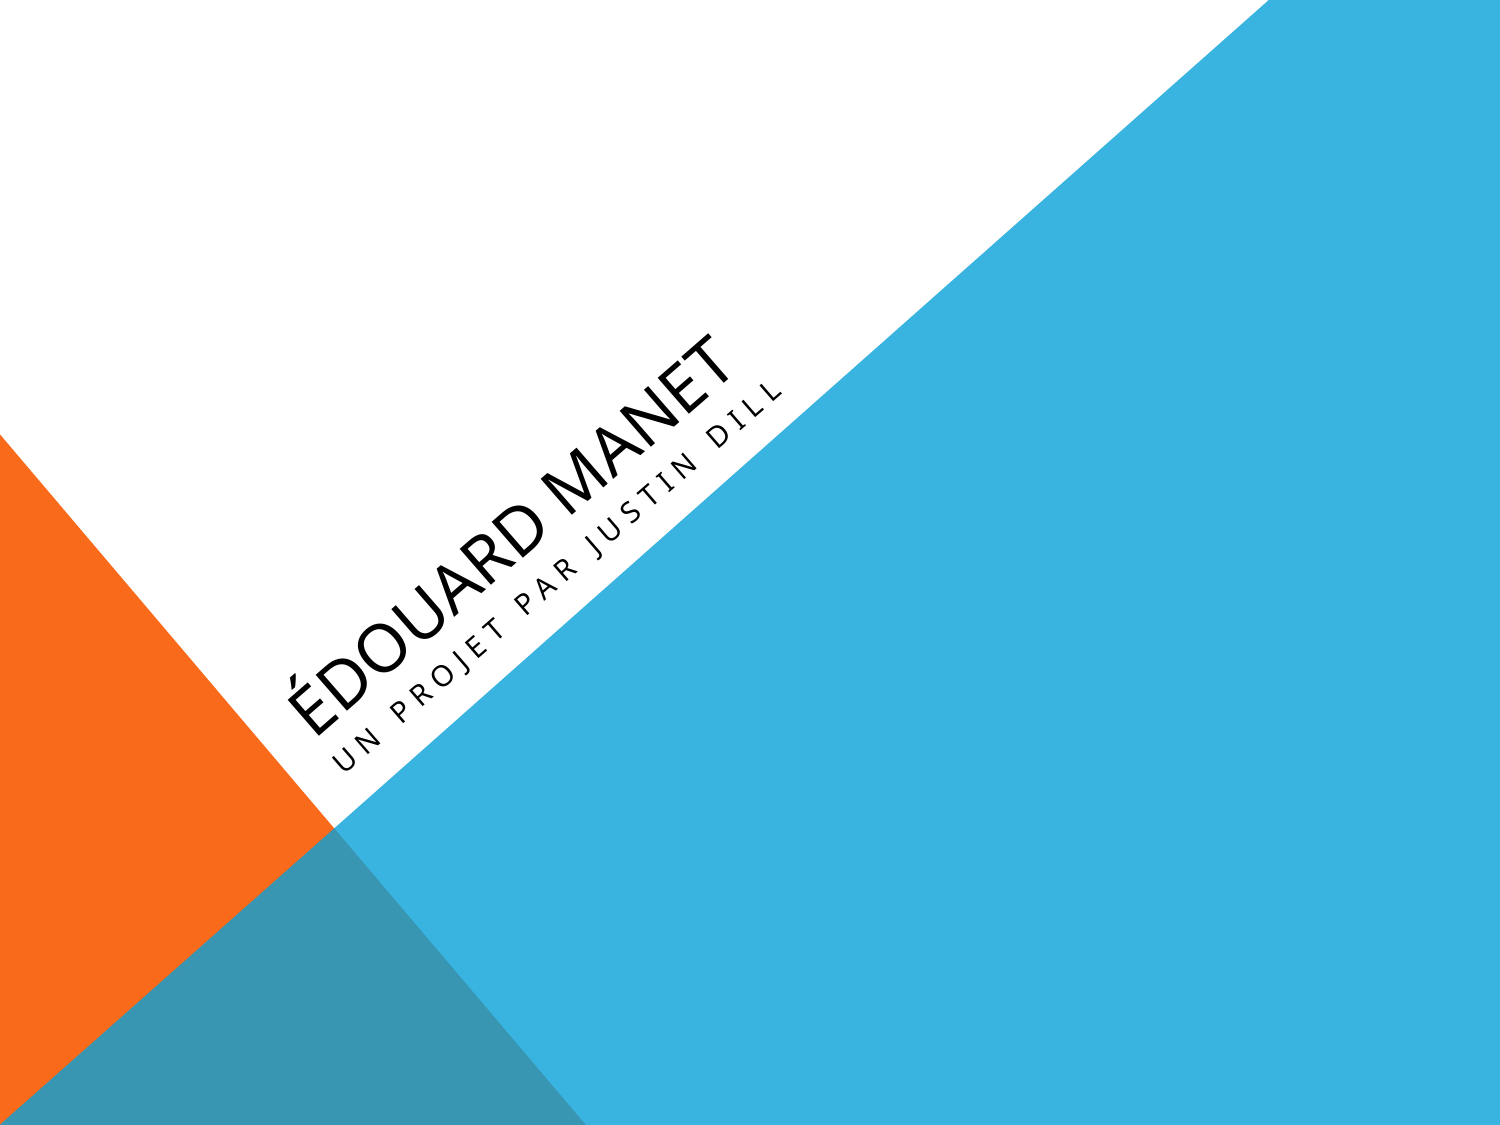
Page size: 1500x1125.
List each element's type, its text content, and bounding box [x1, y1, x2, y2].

subtitle Un Projet par Justin Dill [312, 61, 1154, 804]
title éDOUARD MANET [182, 4, 1012, 761]
